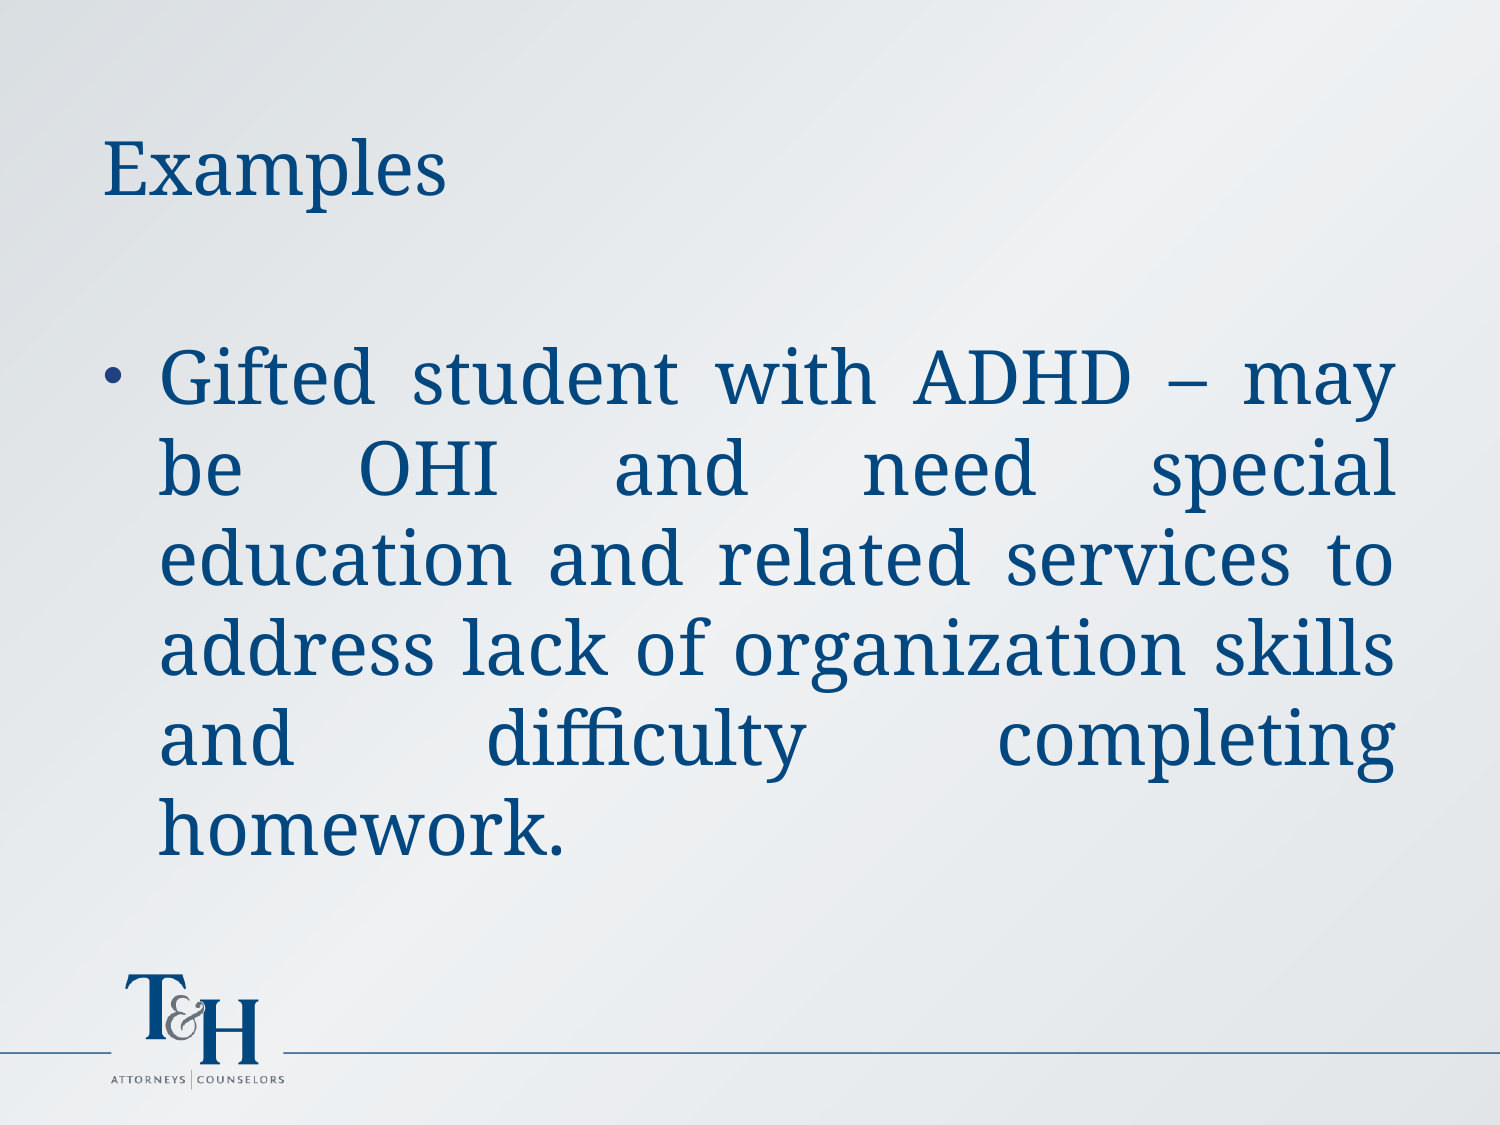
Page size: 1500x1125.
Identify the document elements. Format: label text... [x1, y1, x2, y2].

list Examples Gifted student with ADHD – may be OHI and need special education and related services to address lack of organization skills and difficulty completing homework. [87, 112, 1413, 888]
picture [0, 0, 1500, 1125]
